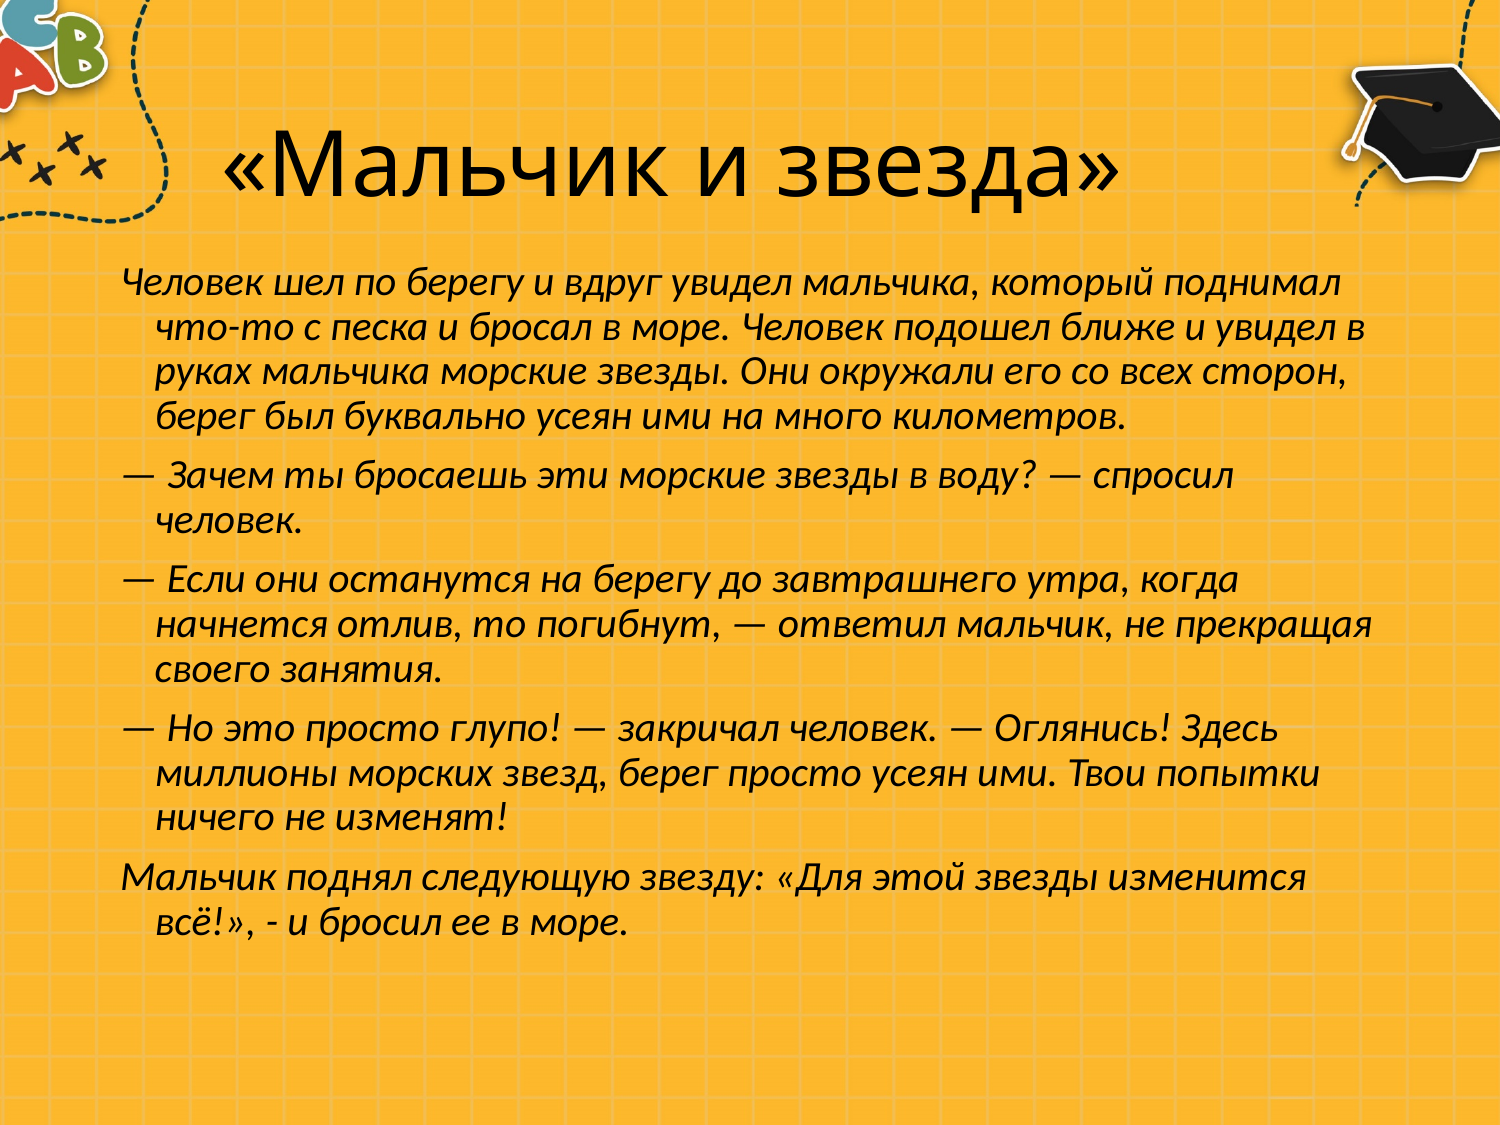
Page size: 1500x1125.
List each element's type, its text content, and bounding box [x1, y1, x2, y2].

title «Мальчик и звезда» [206, 57, 1500, 276]
list Человек шел по берегу и вдруг увидел мальчика, который поднимал что-то с песка и бросал в море. Человек подошел ближе и увидел в руках мальчика морские звезды. Они окружали его со всех сторон, берег был буквально усеян ими на много километров. — Зачем ты бросаешь эти морские звезды в воду? — спросил человек. — Если они останутся на берегу до завтрашнего утра, когда начнется отлив, то погибнут, — ответил мальчик, не прекращая своего занятия. — Но это просто глупо! — закричал человек. — Оглянись! Здесь миллионы морских звезд, берег просто усеян ими. Твои попытки ничего не изменят! Мальчик поднял следующую звезду: «Для этой звезды изменится всё!», - и бросил ее в море. [105, 252, 1400, 967]
picture [0, 0, 1500, 1125]
